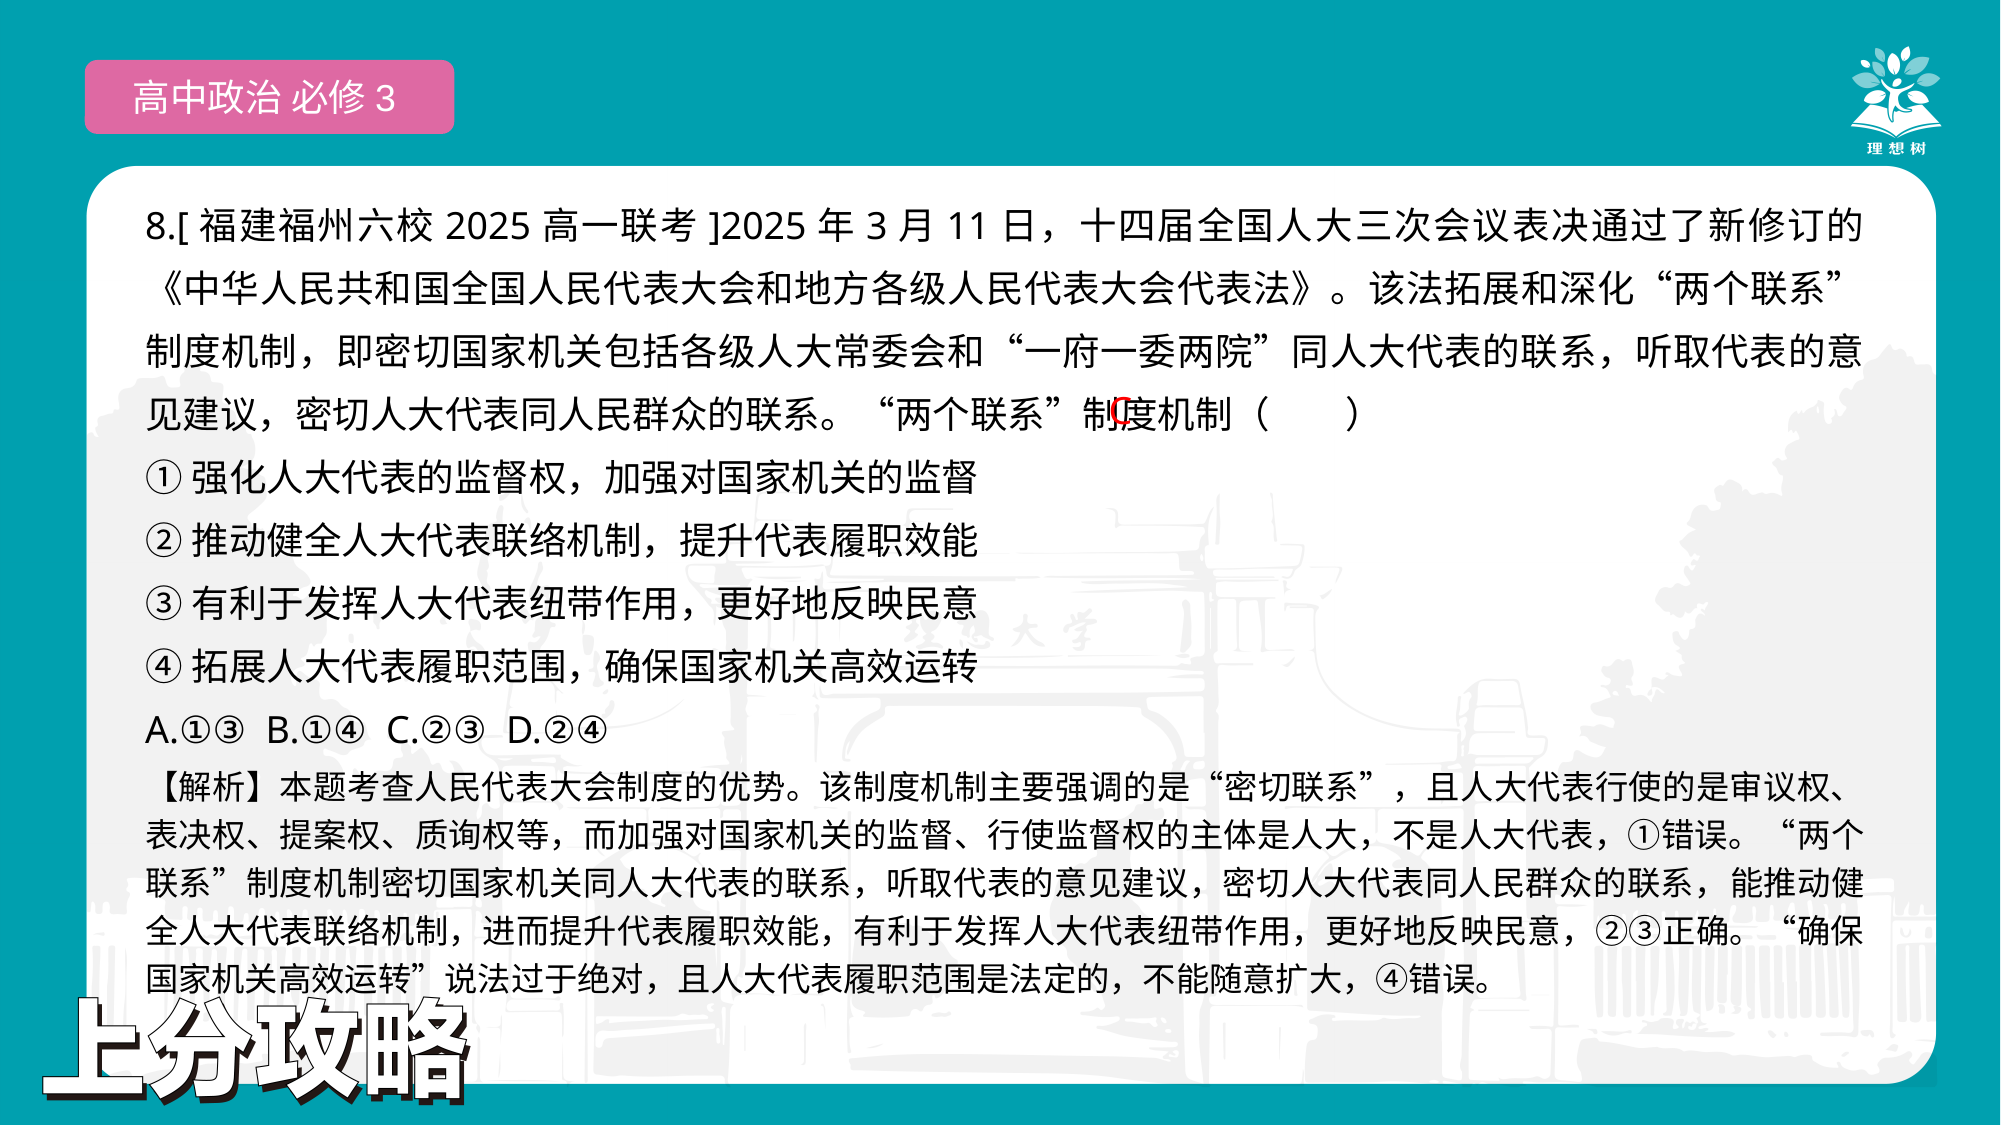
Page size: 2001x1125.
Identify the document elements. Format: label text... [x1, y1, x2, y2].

text_box 高中政治 必修3 [83, 58, 456, 135]
text_box C [1084, 357, 1201, 440]
picture [0, 0, 2001, 1125]
text_box 【解析】本题考查人民代表大会制度的优势。该制度机制主要强调的是“密切联系”，且人大代表行使的是审议权、表决权、提案权、质询权等，而加强对国家机关的监督、行使监督权的主体是人大，不是人大代表，①错误。“两个联系”制度机制密切国家机关同人大代表的联系，听取代表的意见建议，密切人大代表同人民群众的联系，能推动健全人大代表联络机制，进而提升代表履职效能，有利于发挥人大代表纽带作用，更好地反映民意，②③正确。“确保国家机关高效运转”说法过于绝对，且人大代表履职范围是法定的，不能随意扩大，④错误。 [130, 751, 1880, 1006]
text_box 8.[福建福州六校2025高一联考]2025年3月11日，十四届全国人大三次会议表决通过了新修订的《中华人民共和国全国人民代表大会和地方各级人民代表大会代表法》。该法拓展和深化“两个联系”制度机制，即密切国家机关包括各级人大常委会和“一府一委两院”同人大代表的联系，听取代表的意见建议，密切人大代表同人民群众的联系。“两个联系”制度机制（ ） ①强化人大代表的监督权，加强对国家机关的监督 ②推动健全人大代表联络机制，提升代表履职效能 ③有利于发挥人大代表纽带作用，更好地反映民意 ④拓展人大代表履职范围，确保国家机关高效运转 A.①③ B.①④ C.②③ D.②④ [130, 177, 1880, 751]
